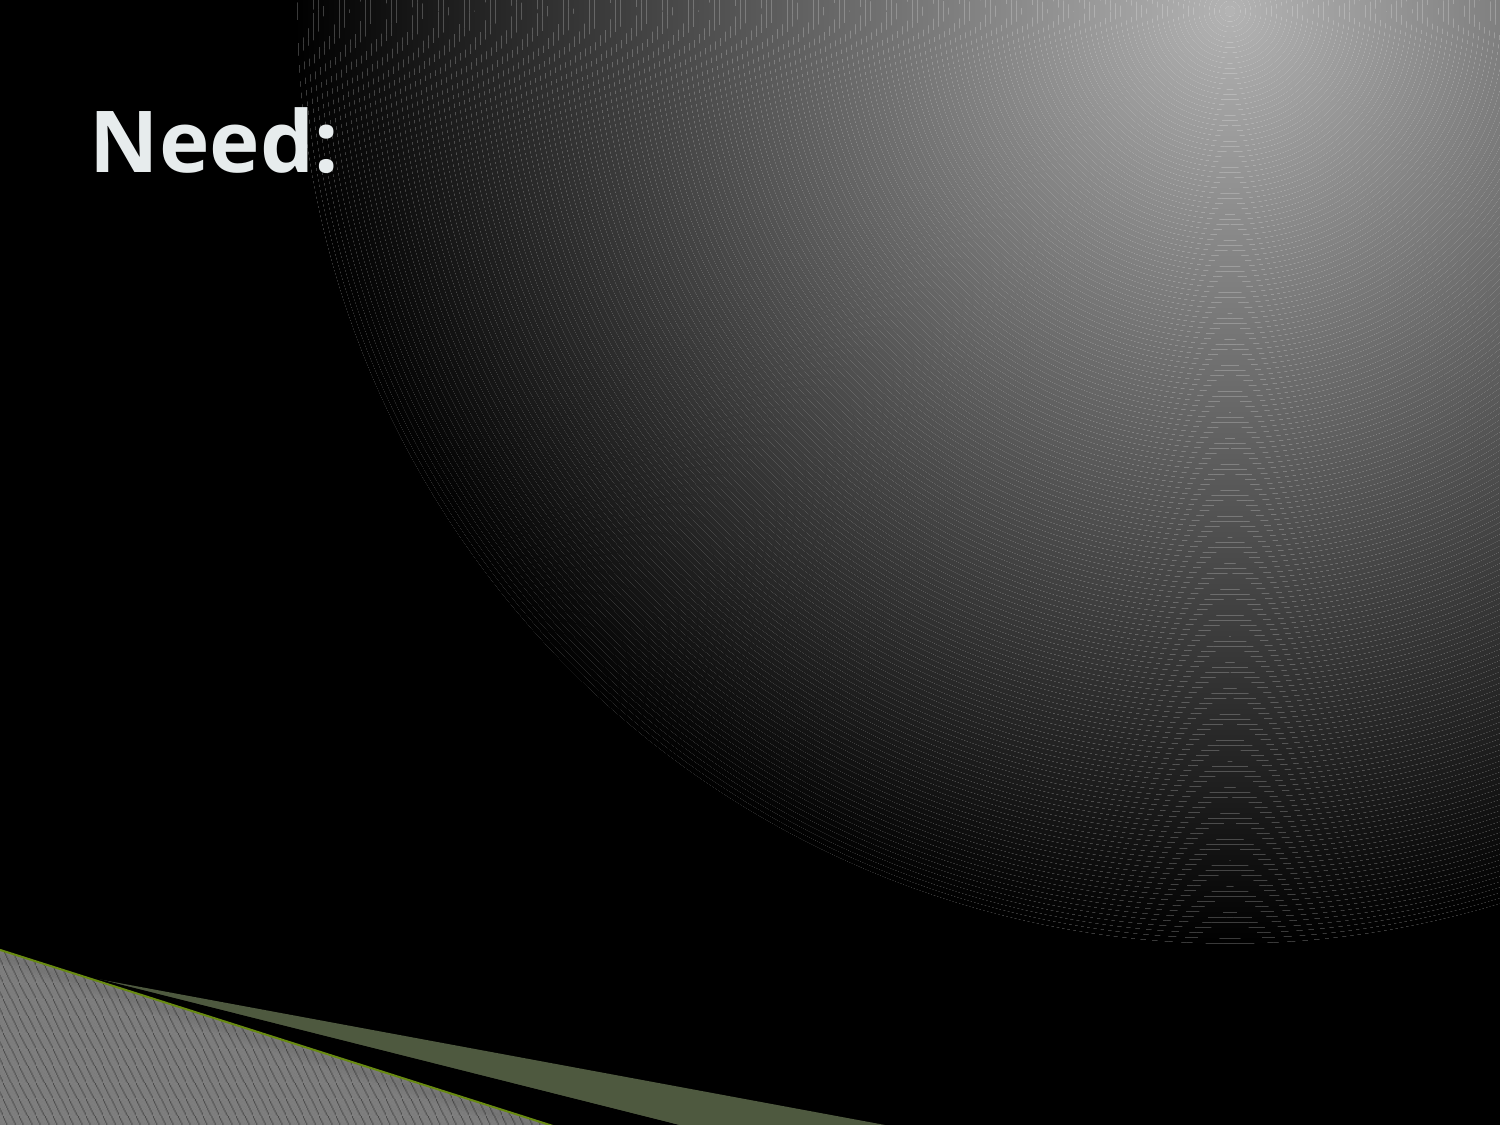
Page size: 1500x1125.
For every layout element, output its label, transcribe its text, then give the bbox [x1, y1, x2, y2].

title Need: [75, 45, 1425, 233]
picture [0, 952, 543, 1125]
